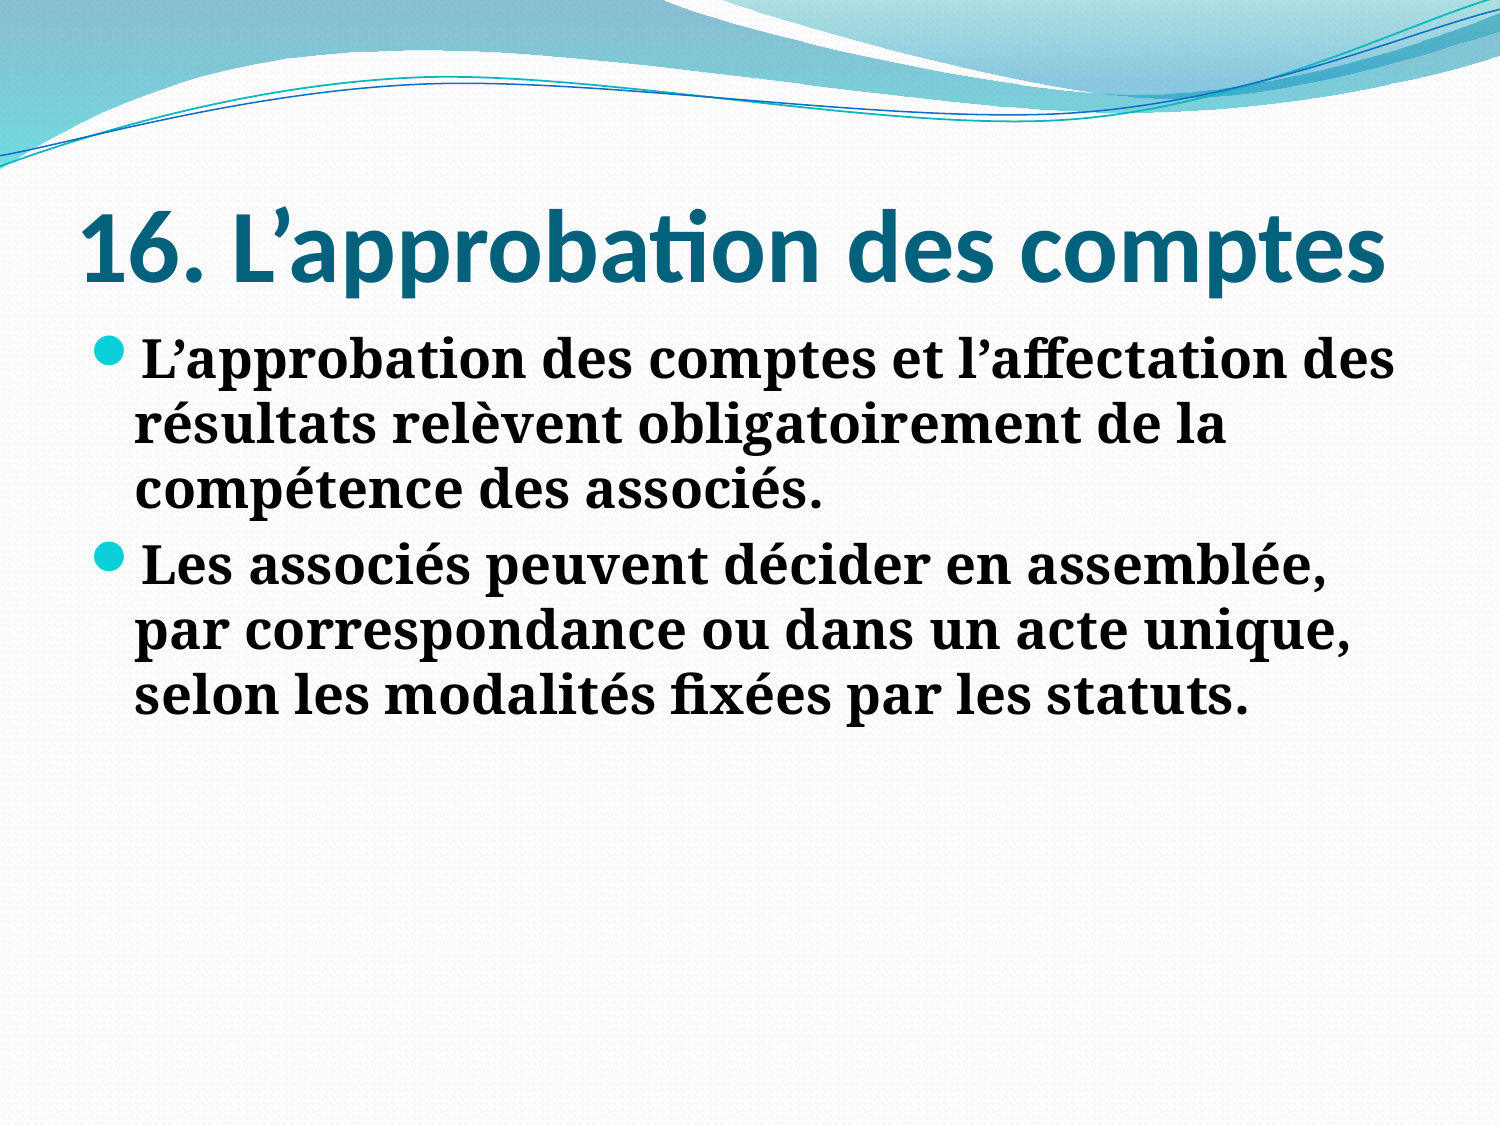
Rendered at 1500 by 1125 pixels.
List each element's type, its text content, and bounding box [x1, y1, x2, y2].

list L’approbation des comptes et l’affectation des résultats relèvent obligatoirement de la compétence des associés. Les associés peuvent décider en assemblée, par correspondance ou dans un acte unique, selon les modalités fixées par les statuts. [75, 317, 1425, 1038]
title 16. L’approbation des comptes [75, 115, 1425, 303]
